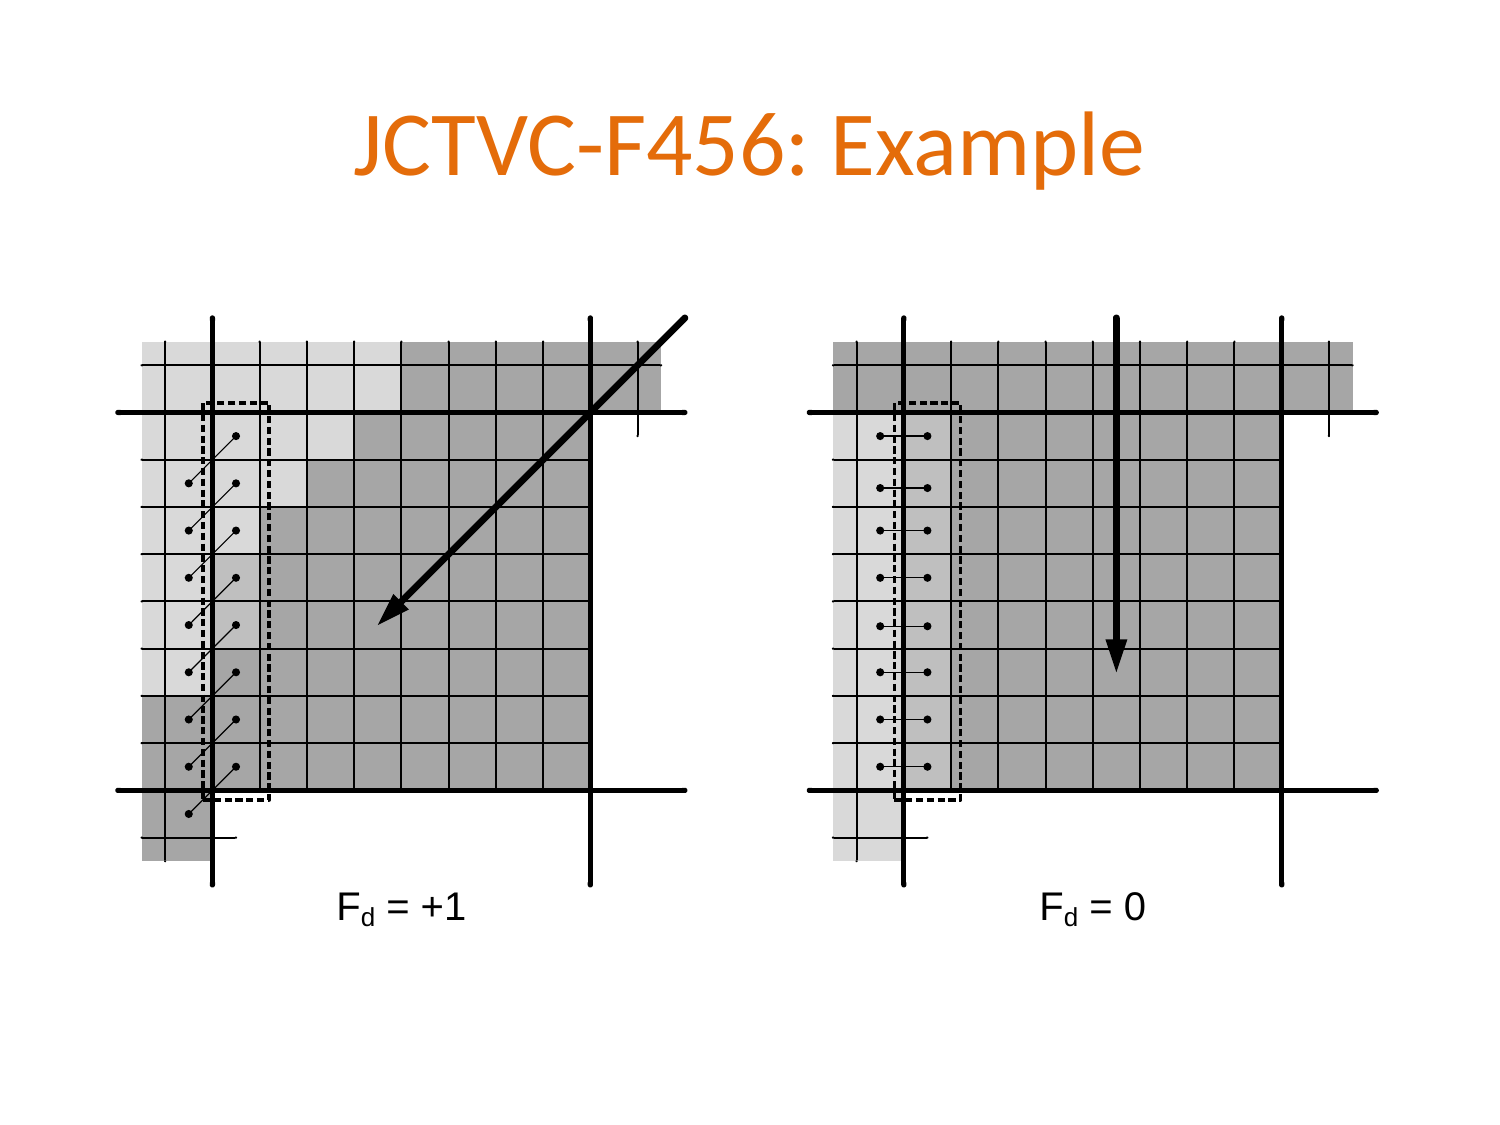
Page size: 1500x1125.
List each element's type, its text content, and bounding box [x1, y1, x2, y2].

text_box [801, 281, 1384, 937]
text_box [110, 281, 722, 937]
title JCTVC-F456: Example [75, 45, 1425, 233]
text_box [74, 262, 1425, 1005]
